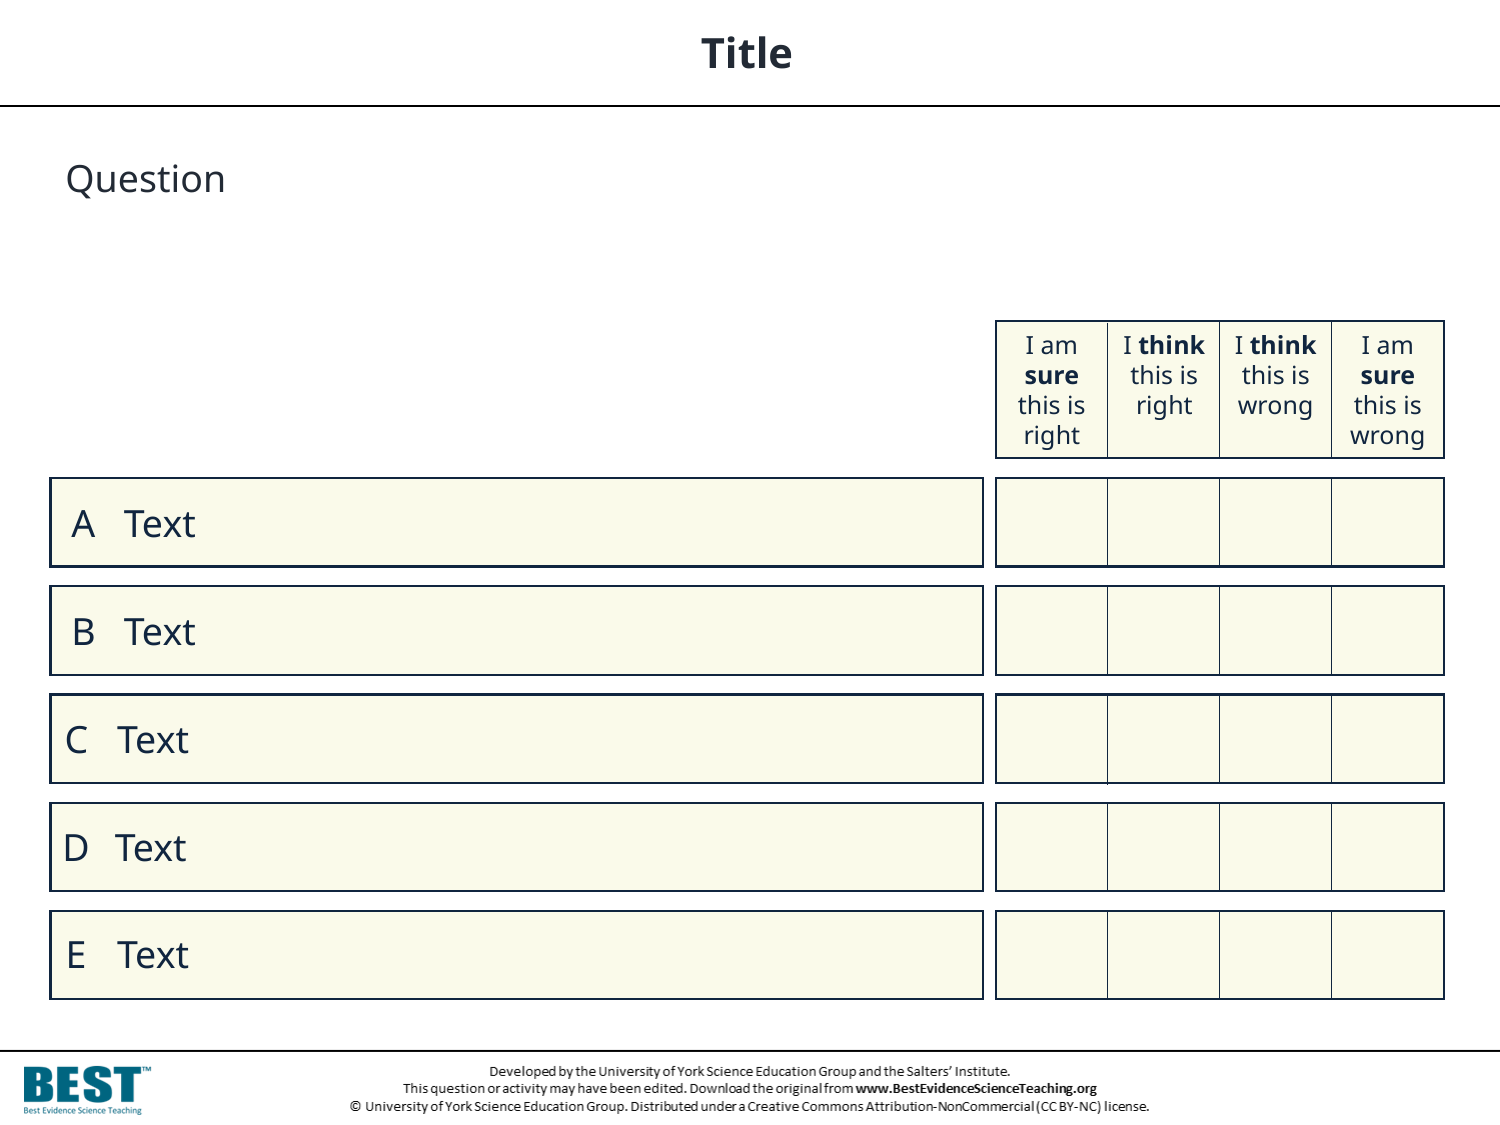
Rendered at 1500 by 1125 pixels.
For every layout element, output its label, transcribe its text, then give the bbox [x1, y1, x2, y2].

picture [0, 105, 1500, 1125]
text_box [995, 802, 1444, 892]
text_box Title [23, 4, 1471, 99]
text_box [995, 694, 1444, 785]
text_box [995, 910, 1444, 1001]
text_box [995, 586, 1444, 676]
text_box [995, 321, 1444, 459]
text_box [995, 477, 1444, 568]
